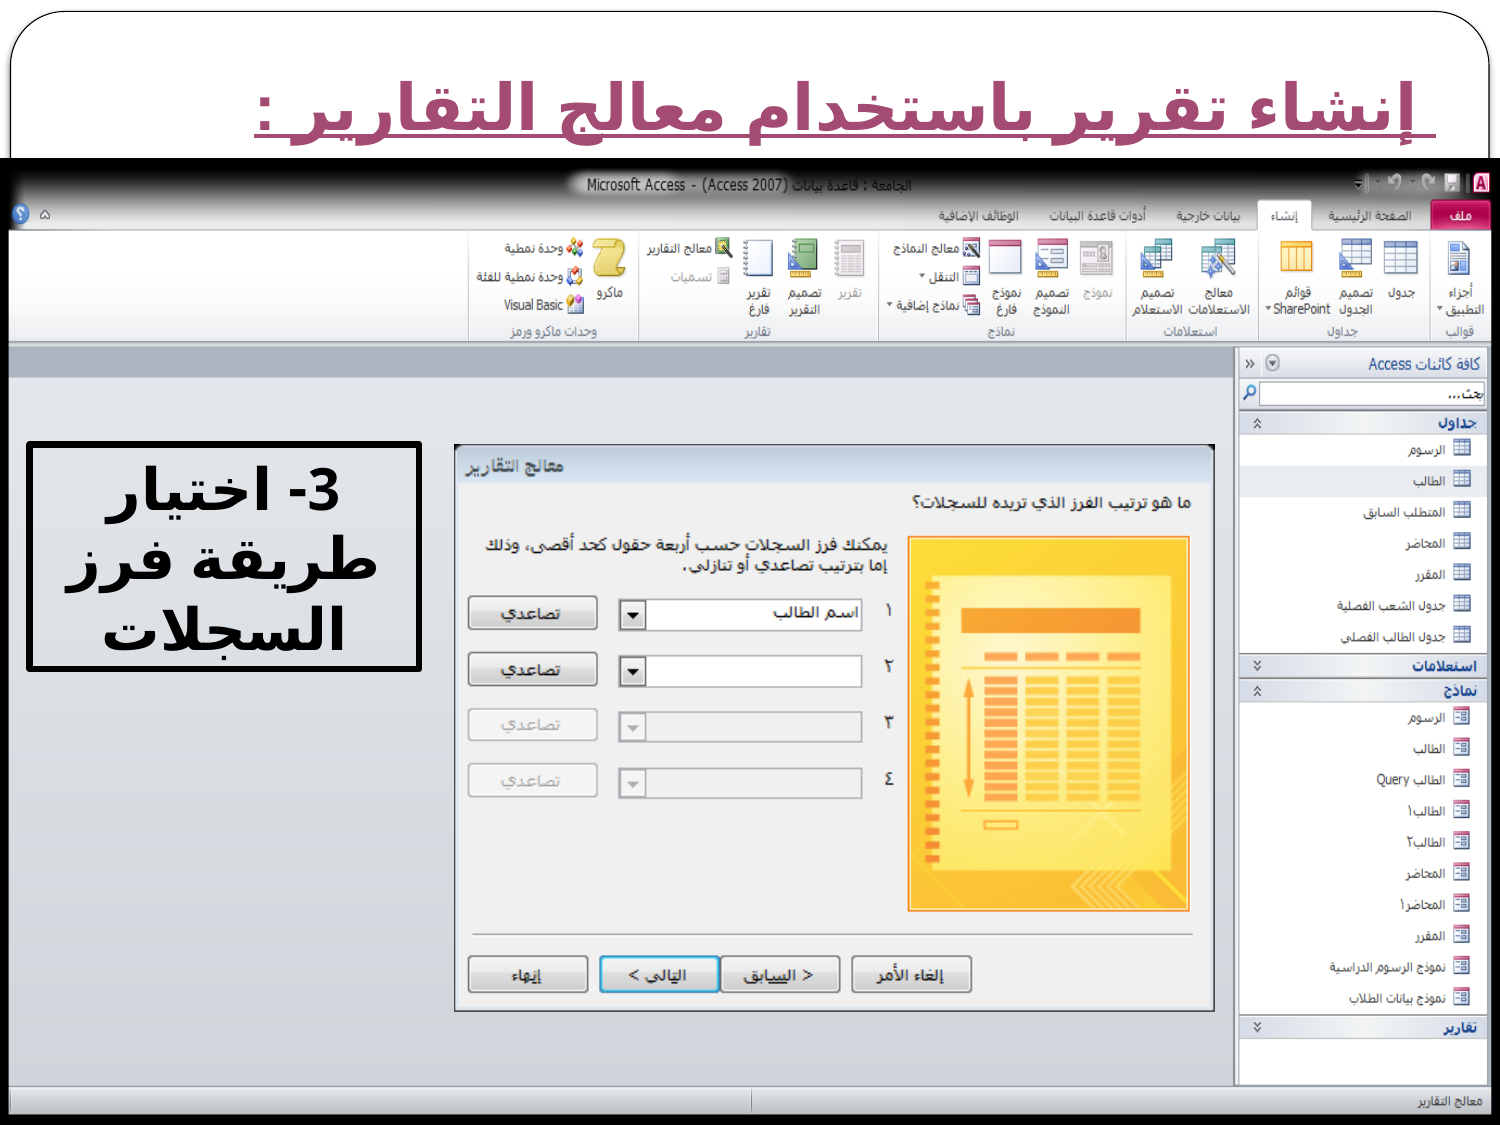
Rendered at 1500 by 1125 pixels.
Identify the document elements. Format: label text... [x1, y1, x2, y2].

text_box إنشاء تقرير باستخدام معالج التقارير : [100, 0, 1451, 157]
picture [0, 158, 1500, 1125]
